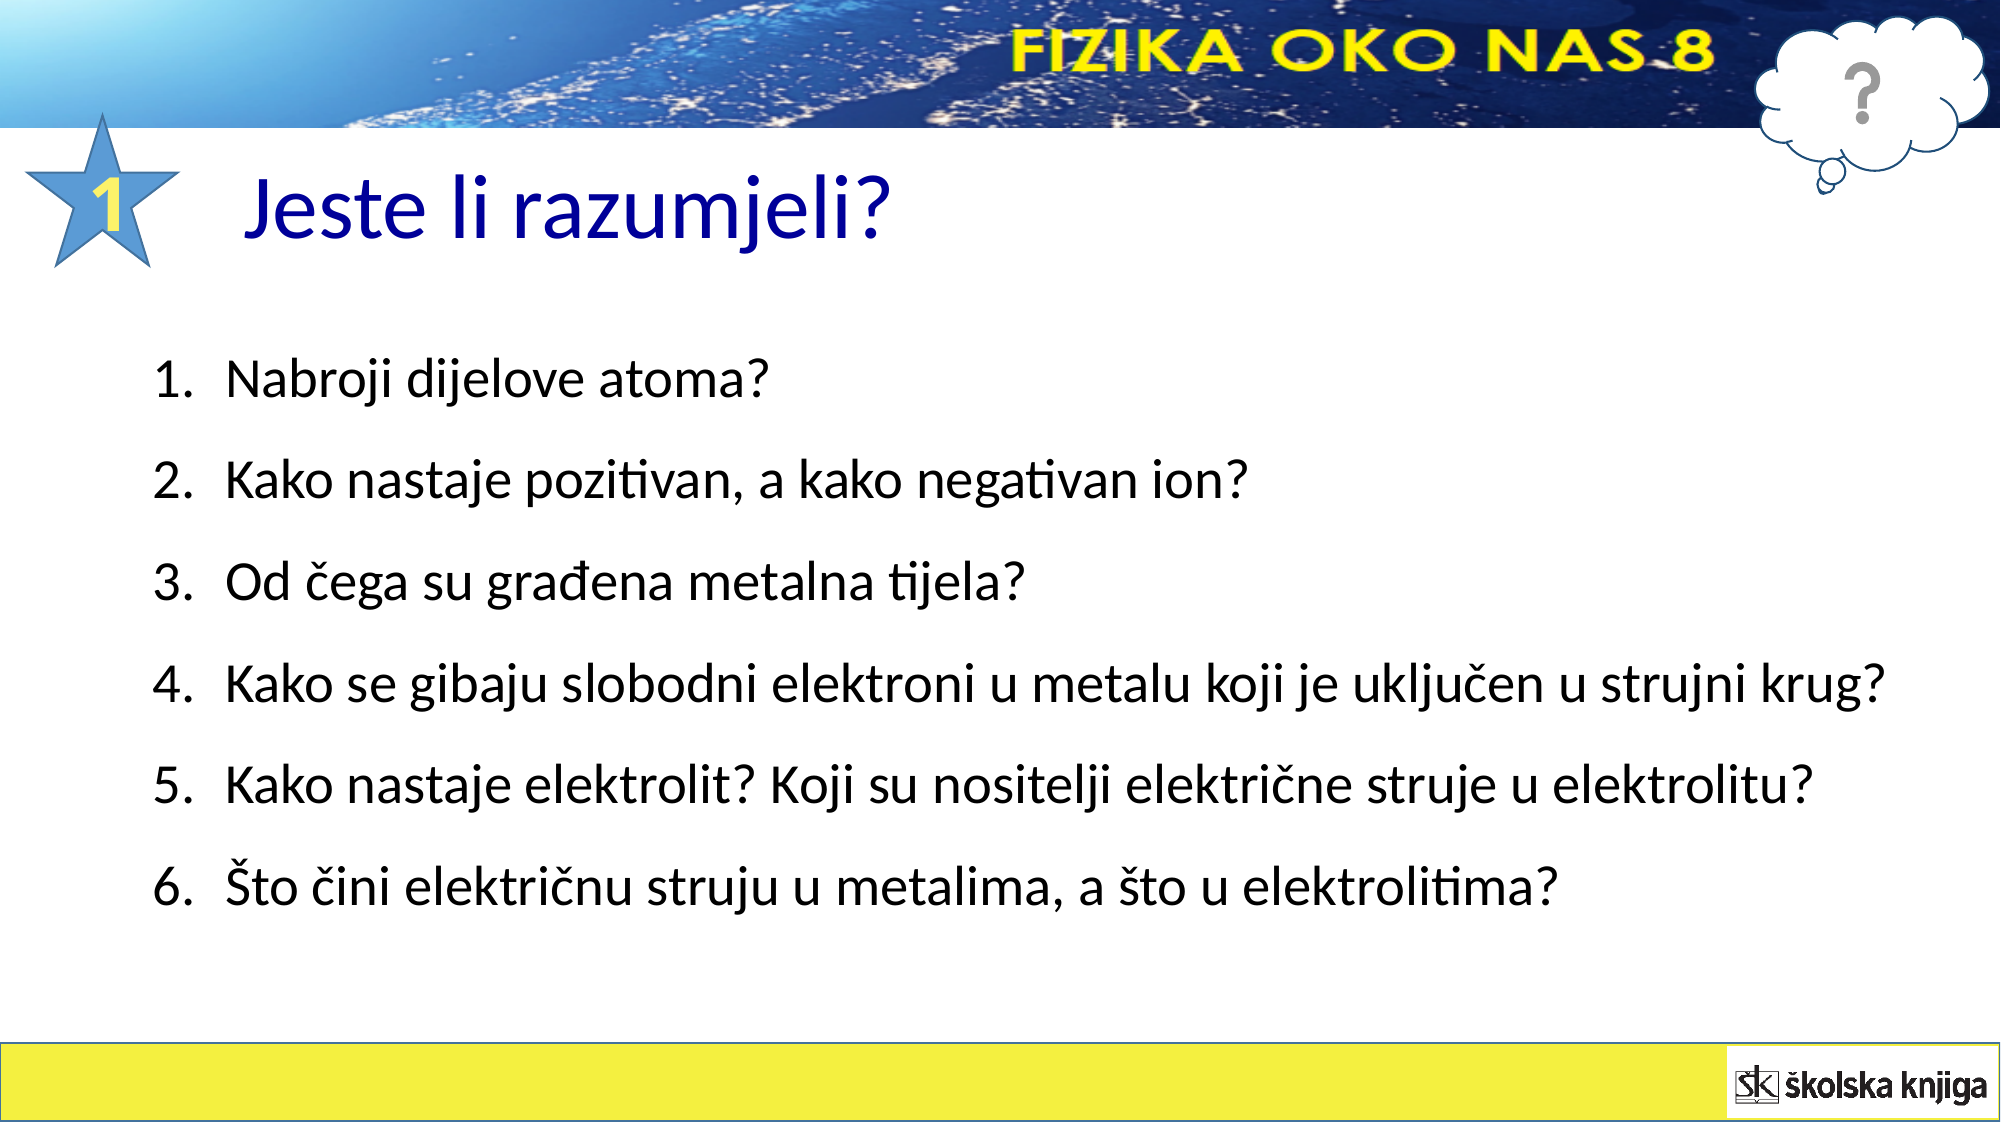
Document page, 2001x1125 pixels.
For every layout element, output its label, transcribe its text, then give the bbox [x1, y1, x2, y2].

text_box Jeste li razumjeli? [228, 131, 2000, 286]
text_box 1 [24, 111, 181, 269]
picture [1727, 1046, 1998, 1118]
picture [0, 0, 2000, 128]
text_box [1808, 50, 1917, 131]
list Nabroji dijelove atoma? Kako nastaje pozitivan, a kako negativan ion? Od čega su građena metalna tijela? Kako se gibaju slobodni elektroni u metalu koji je uključen u strujni krug? Kako nastaje elektrolit? Koji su nositelji električne struje u elektrolitu? Što čini električnu struju u metalima, a što u elektrolitima? [137, 299, 1941, 1014]
text_box [1753, 15, 1991, 131]
